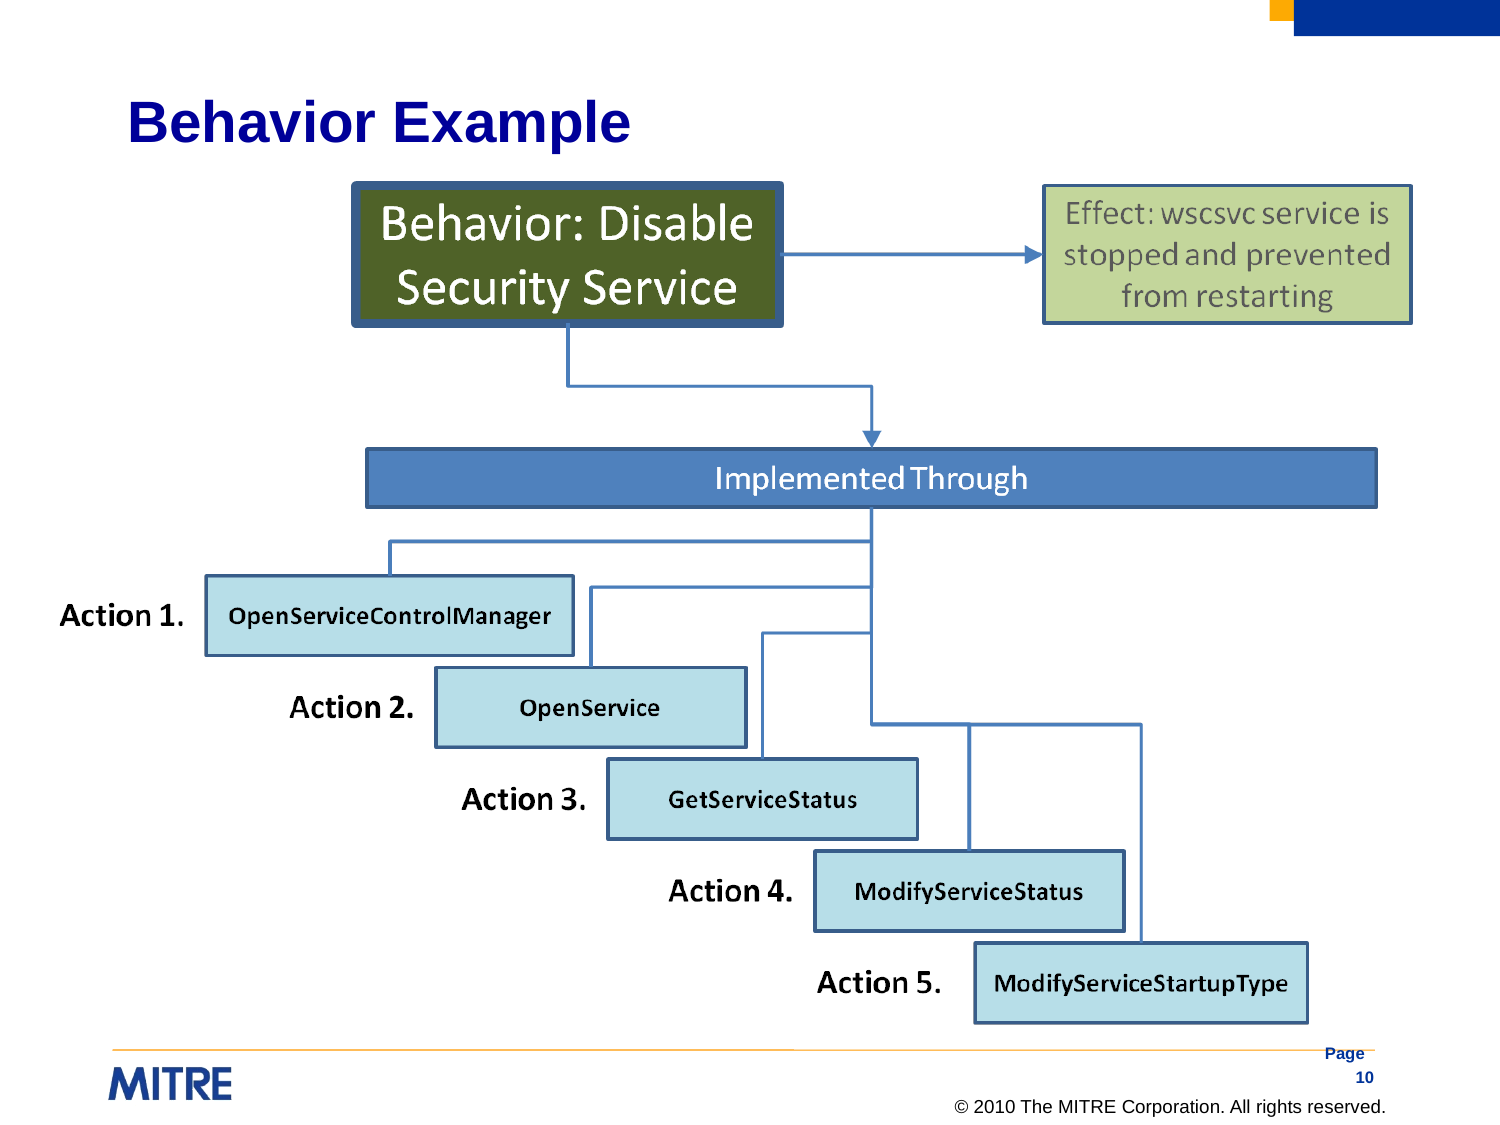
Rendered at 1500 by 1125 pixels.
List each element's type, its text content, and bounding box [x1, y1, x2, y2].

slide_number Page 10 [1301, 1049, 1390, 1076]
title Behavior Example [112, 45, 1375, 173]
picture [103, 1064, 236, 1106]
picture [37, 174, 1419, 1026]
